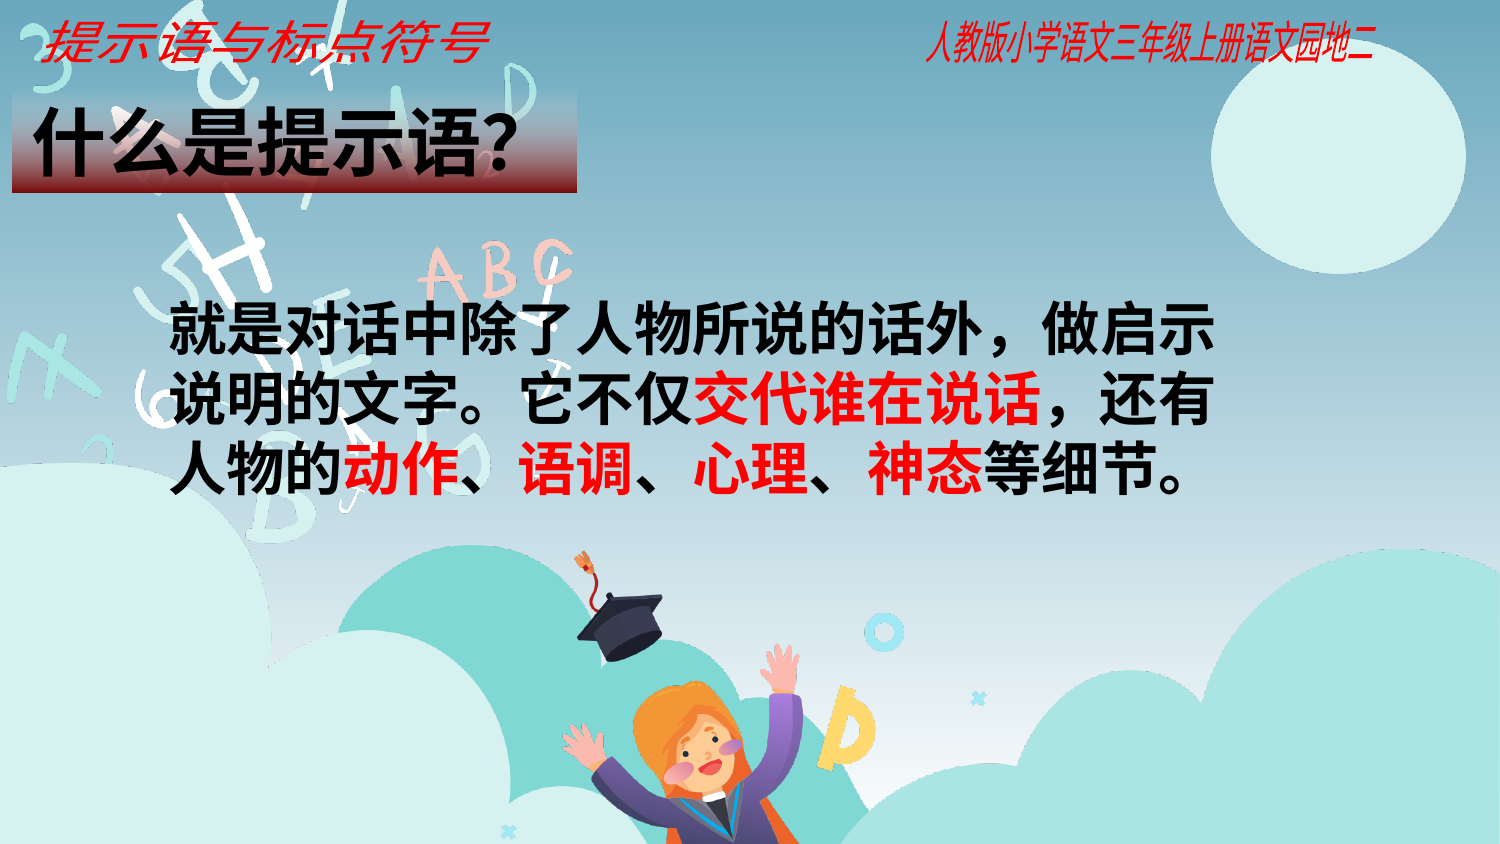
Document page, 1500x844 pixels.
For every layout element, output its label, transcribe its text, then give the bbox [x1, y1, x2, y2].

text_box 就是对话中除了人物所说的话外，做启示说明的文字。它不仅交代谁在说话，还有人物的动作、语调、心理、神态等细节。 [125, 285, 1259, 510]
picture [0, 0, 1500, 844]
text_box 什么是提示语？ [12, 87, 576, 193]
text_box 人教版小学语文三年级上册语文园地二 [978, 20, 1011, 63]
